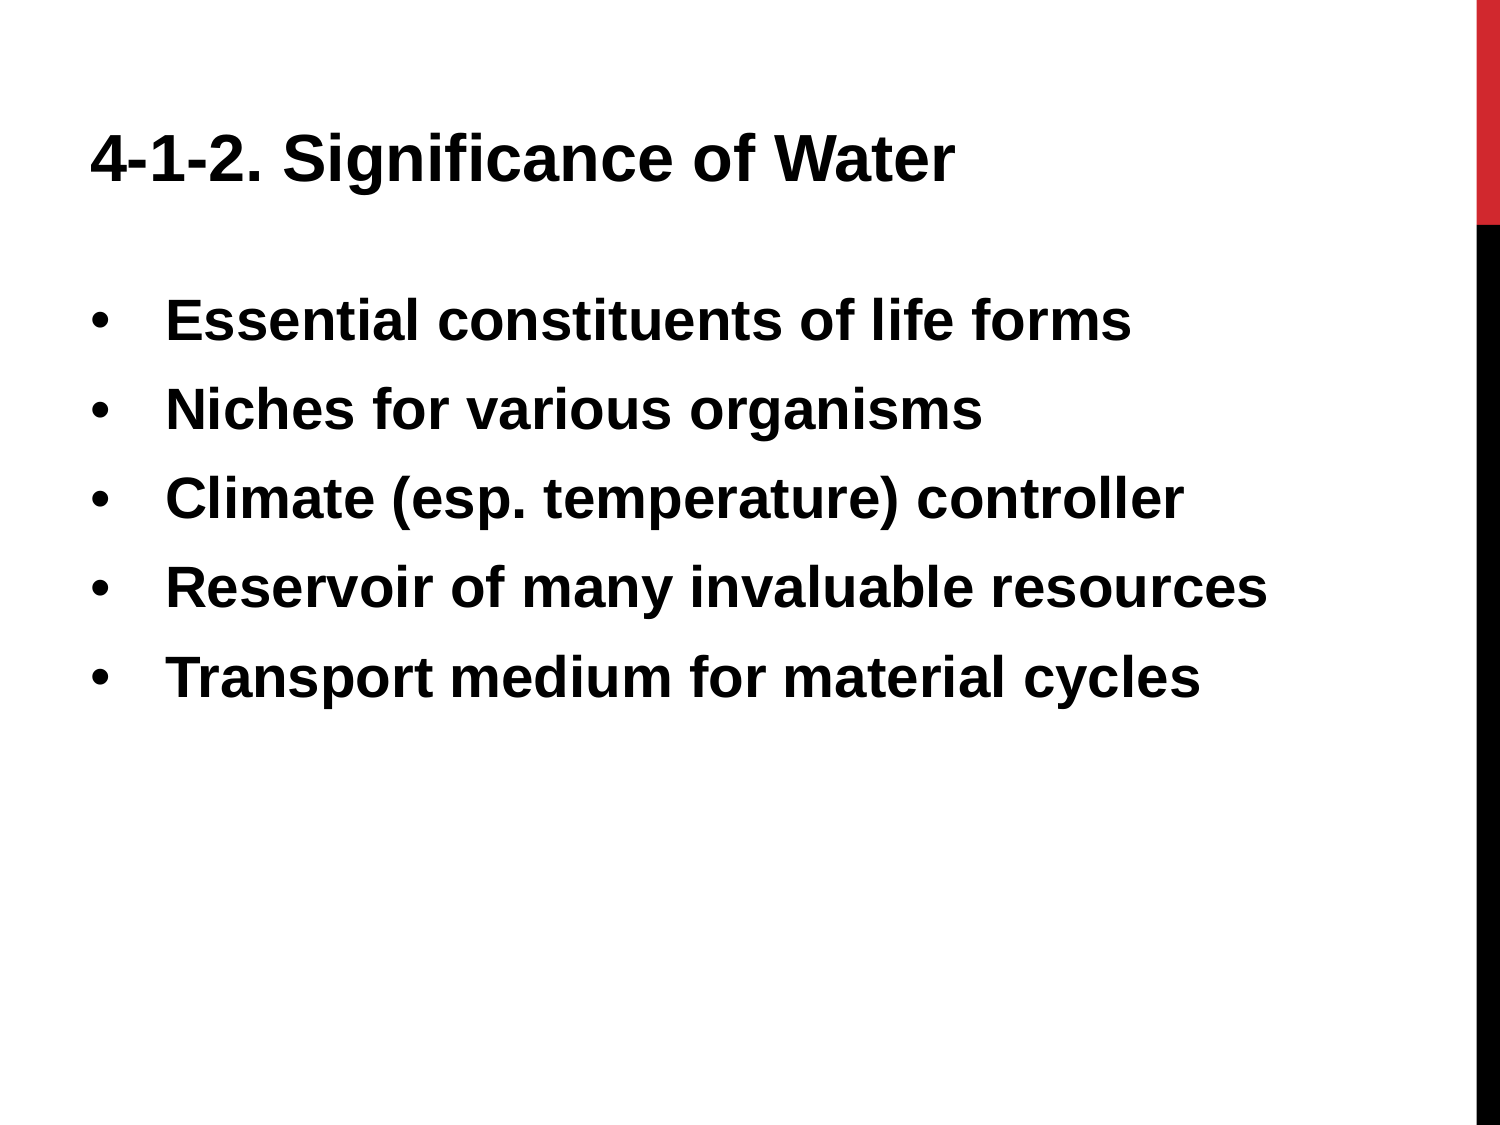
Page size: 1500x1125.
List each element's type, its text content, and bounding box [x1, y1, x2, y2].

list 4-1-2. Significance of Water Essential constituents of life forms Niches for various organisms Climate (esp. temperature) controller Reservoir of many invaluable resources Transport medium for material cycles [75, 113, 1325, 1005]
